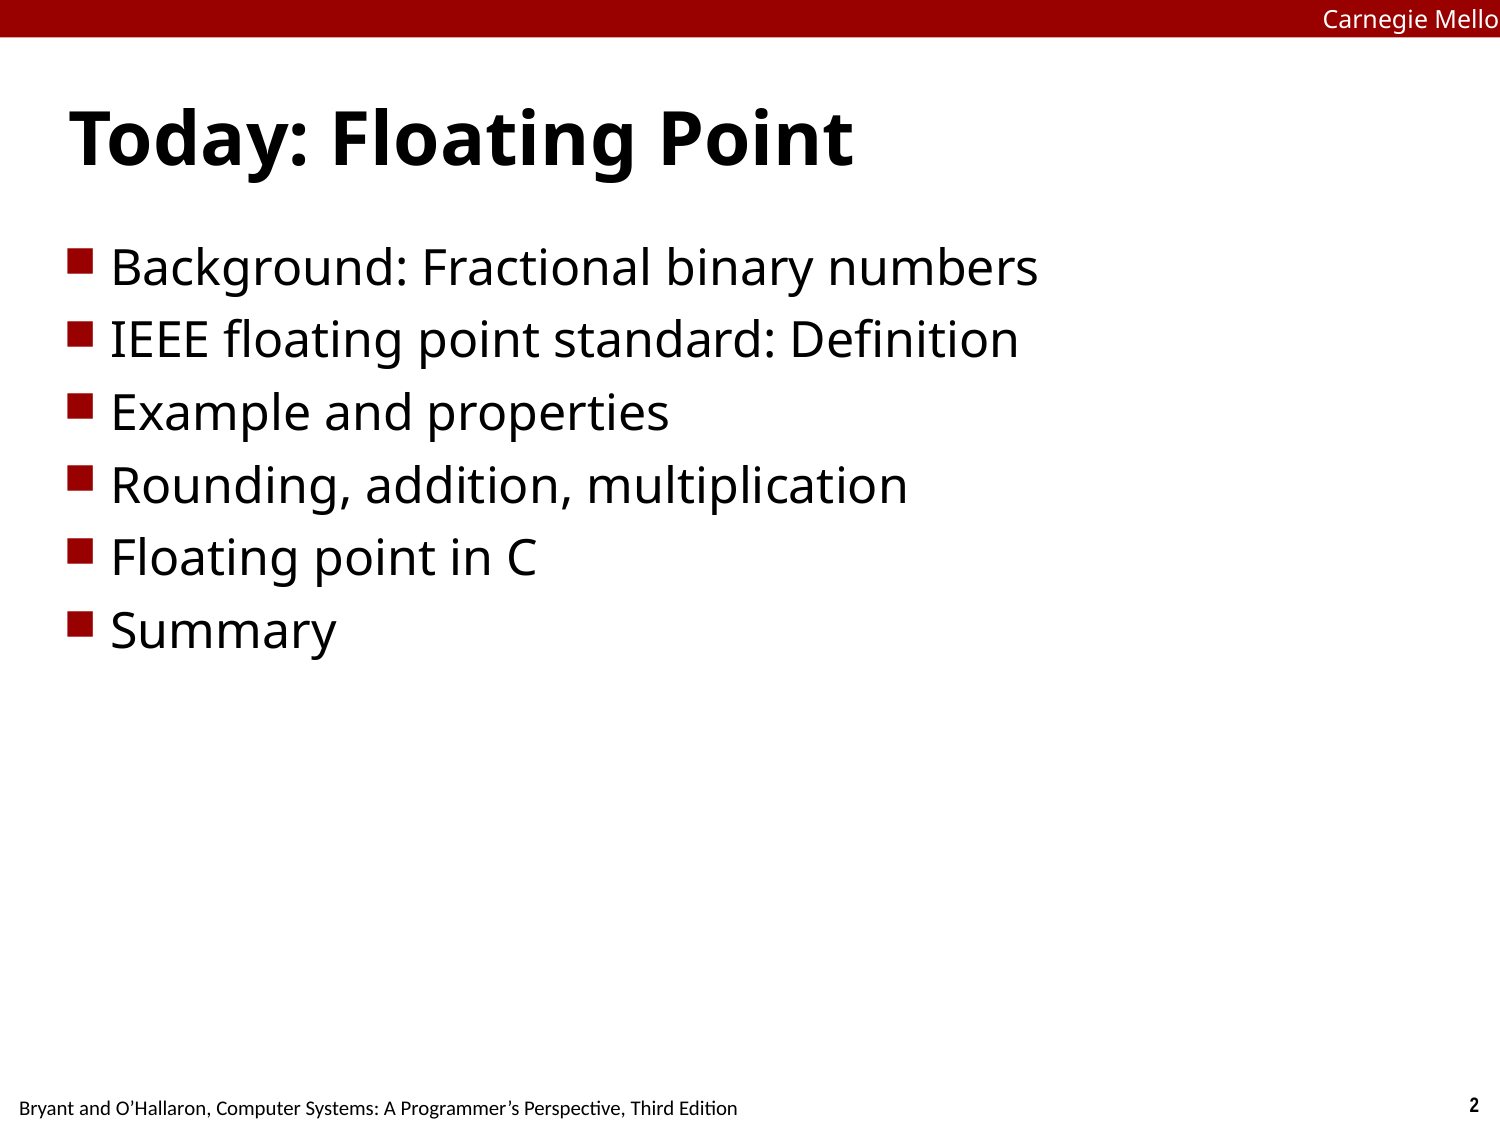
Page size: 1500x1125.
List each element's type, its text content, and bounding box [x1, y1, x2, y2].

text_box [0, 0, 1500, 38]
text_box Carnegie Mellon [1322, 3, 1500, 33]
list Background: Fractional binary numbers IEEE floating point standard: Definition Example and properties Rounding, addition, multiplication Floating point in C Summary [62, 228, 1438, 1122]
title Today: Floating Point [62, 41, 1438, 228]
